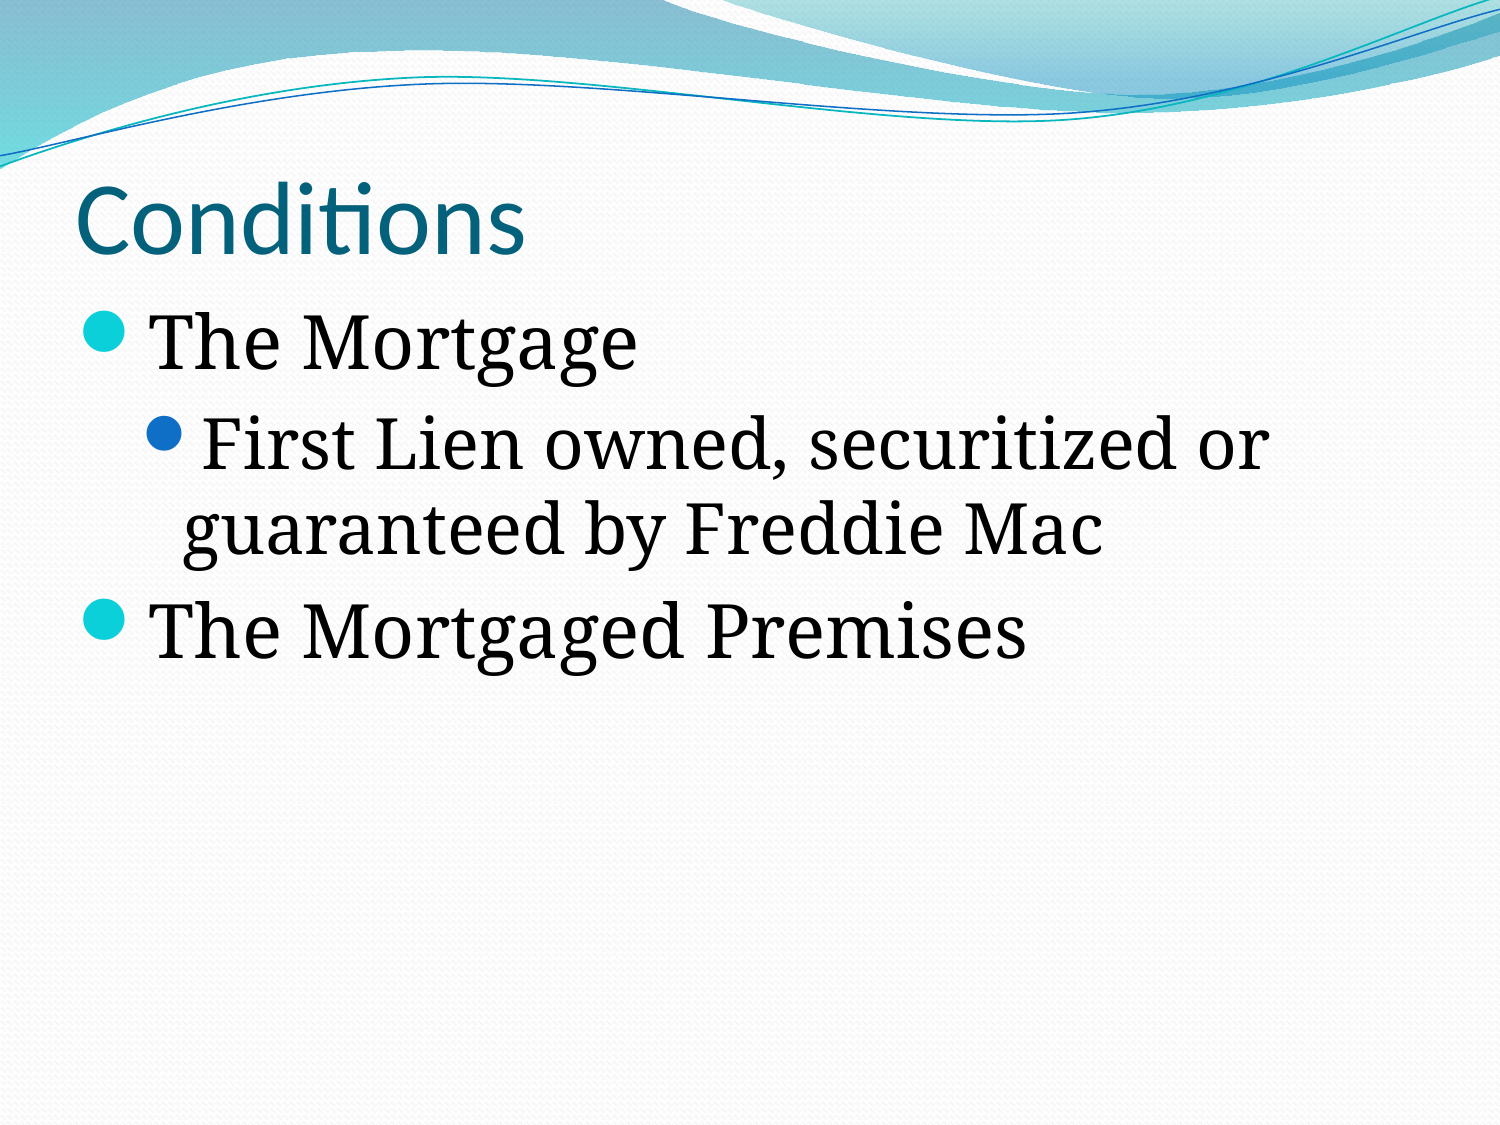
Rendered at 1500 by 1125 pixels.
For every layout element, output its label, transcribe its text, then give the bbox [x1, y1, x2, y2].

list The Mortgage First Lien owned, securitized or guaranteed by Freddie Mac The Mortgaged Premises [62, 287, 1450, 1113]
title Conditions [75, 87, 1425, 275]
